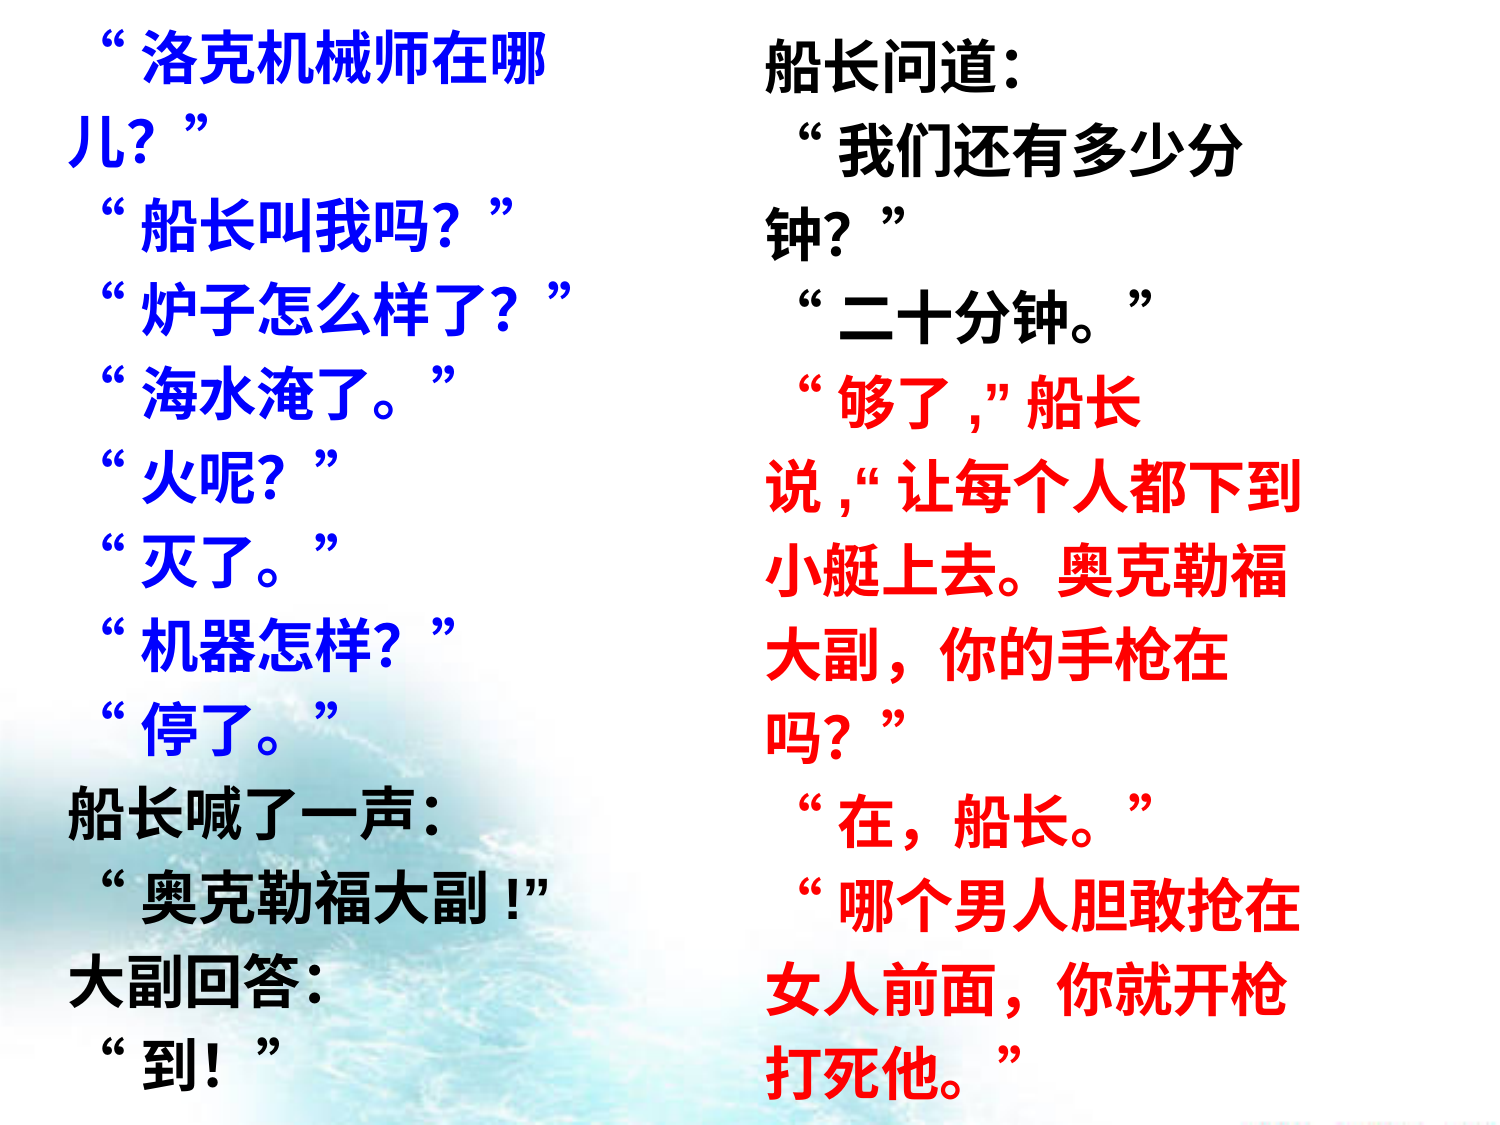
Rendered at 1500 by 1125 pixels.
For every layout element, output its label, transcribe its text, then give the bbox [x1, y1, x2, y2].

picture [0, 0, 1500, 1125]
text_box 船长问道： “我们还有多少分钟？” “二十分钟。” “够了,”船长说,“让每个人都下到小艇上去。奥克勒福大副，你的手枪在吗？” “在，船长。” “哪个男人胆敢抢在女人前面，你就开枪打死他。” [750, 8, 1341, 1115]
text_box “洛克机械师在哪儿？” “船长叫我吗？” “炉子怎么样了？” “海水淹了。” “火呢？” “灭了。” “机器怎样？” “停了。” 船长喊了一声： “奥克勒福大副!” 大副回答： “到！” [53, 0, 644, 1107]
